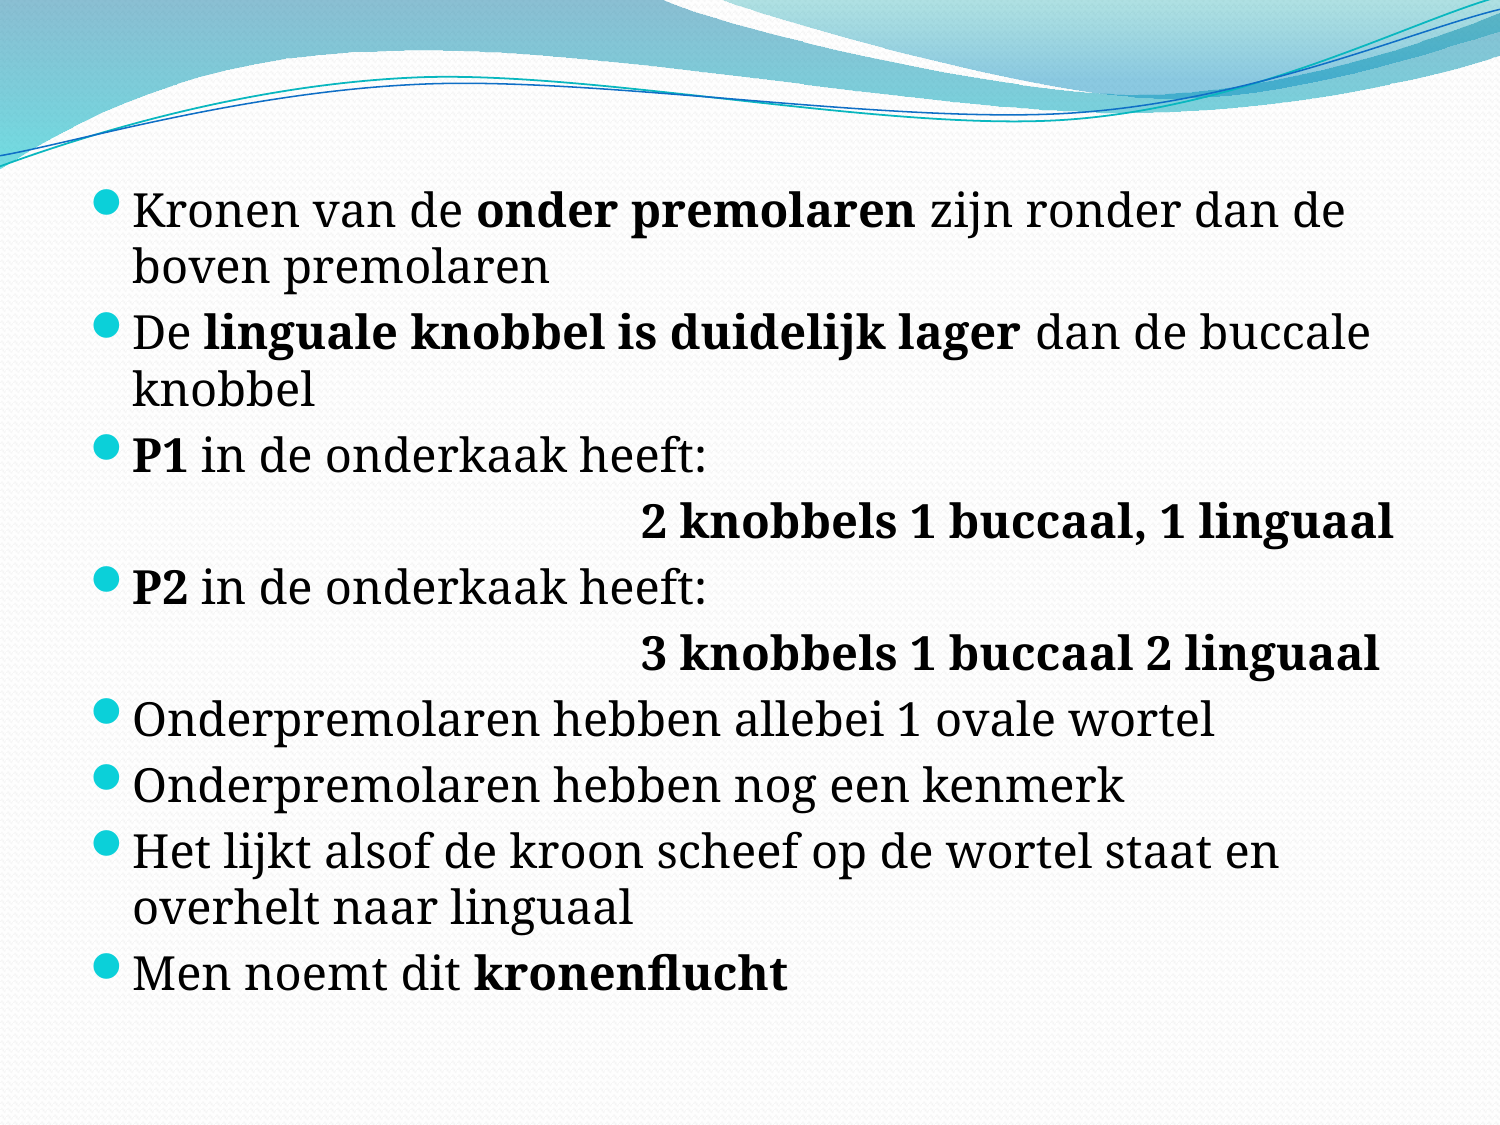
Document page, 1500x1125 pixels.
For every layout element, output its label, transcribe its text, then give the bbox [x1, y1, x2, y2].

list Kronen van de onder premolaren zijn ronder dan de boven premolaren De linguale knobbel is duidelijk lager dan de buccale knobbel P1 in de onderkaak heeft: 2 knobbels 1 buccaal, 1 linguaal P2 in de onderkaak heeft: 3 knobbels 1 buccaal 2 linguaal Onderpremolaren hebben allebei 1 ovale wortel Onderpremolaren hebben nog een kenmerk Het lijkt alsof de kroon scheef op de wortel staat en overhelt naar linguaal Men noemt dit kronenflucht [75, 172, 1425, 1083]
